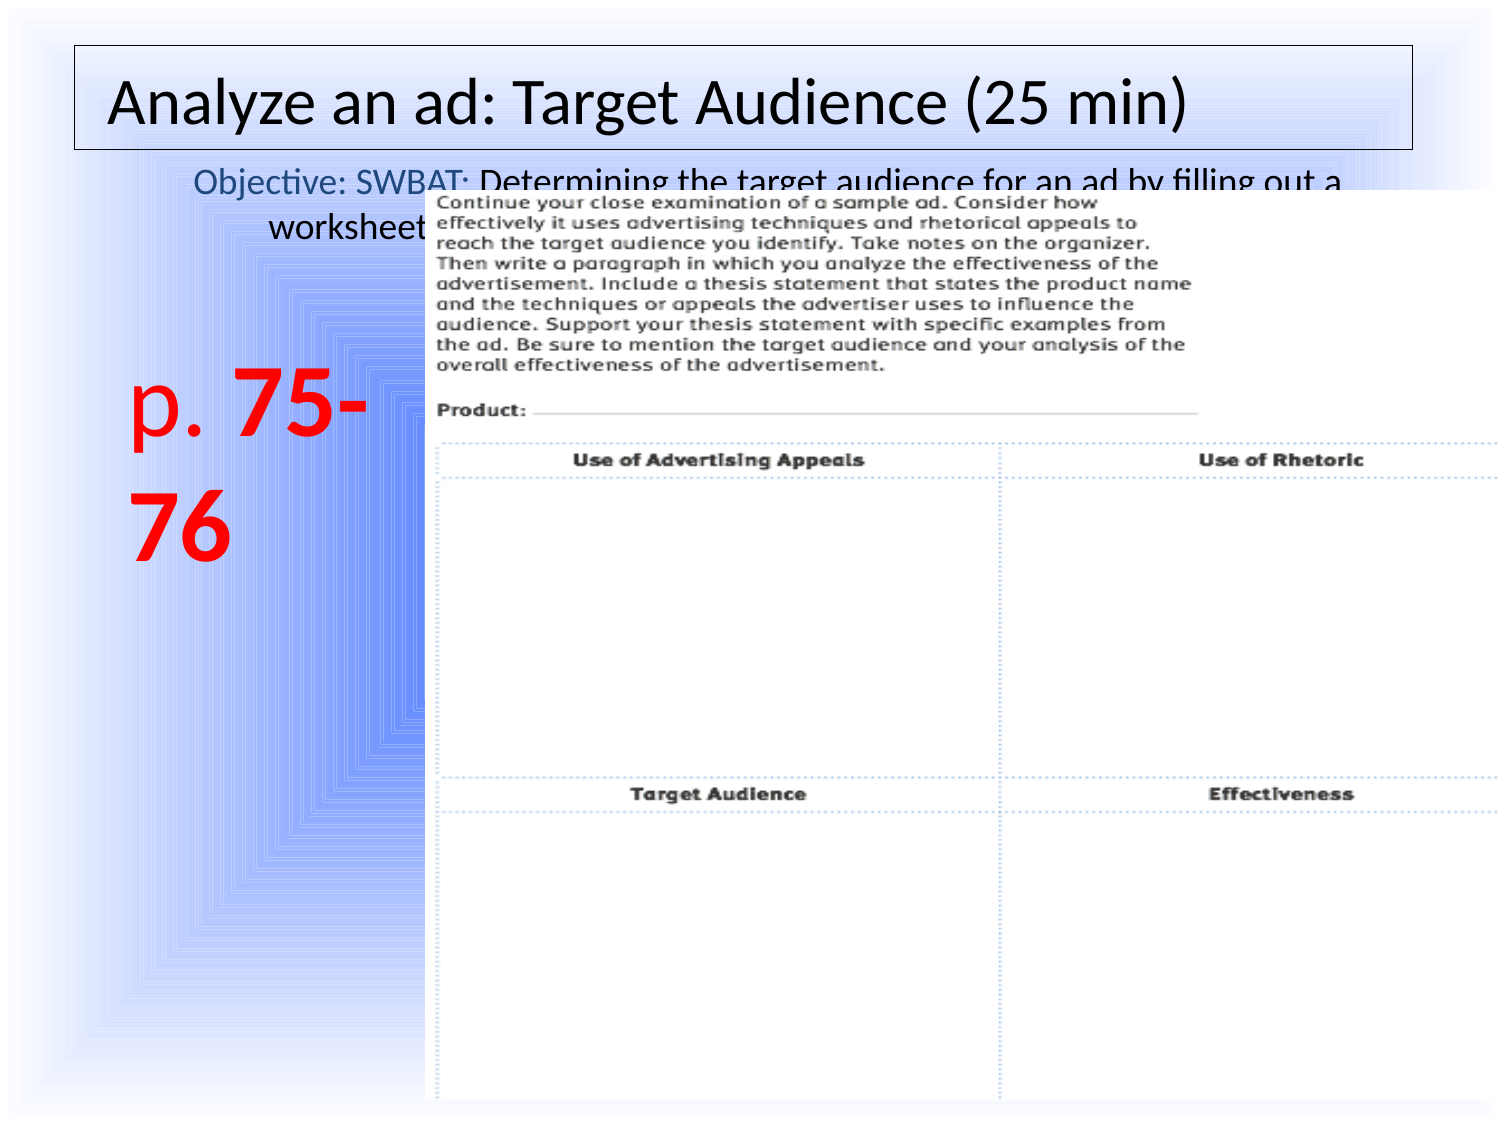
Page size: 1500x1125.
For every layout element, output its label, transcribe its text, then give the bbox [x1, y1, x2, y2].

text_box Objective: SWBAT: Determining the target audience for an ad by filling out a worksheet [75, 149, 1417, 300]
text_box Analyze an ad: Target Audience (25 min) [74, 45, 1413, 150]
text_box p. 75- 76 [112, 324, 419, 590]
picture [424, 190, 1500, 1101]
